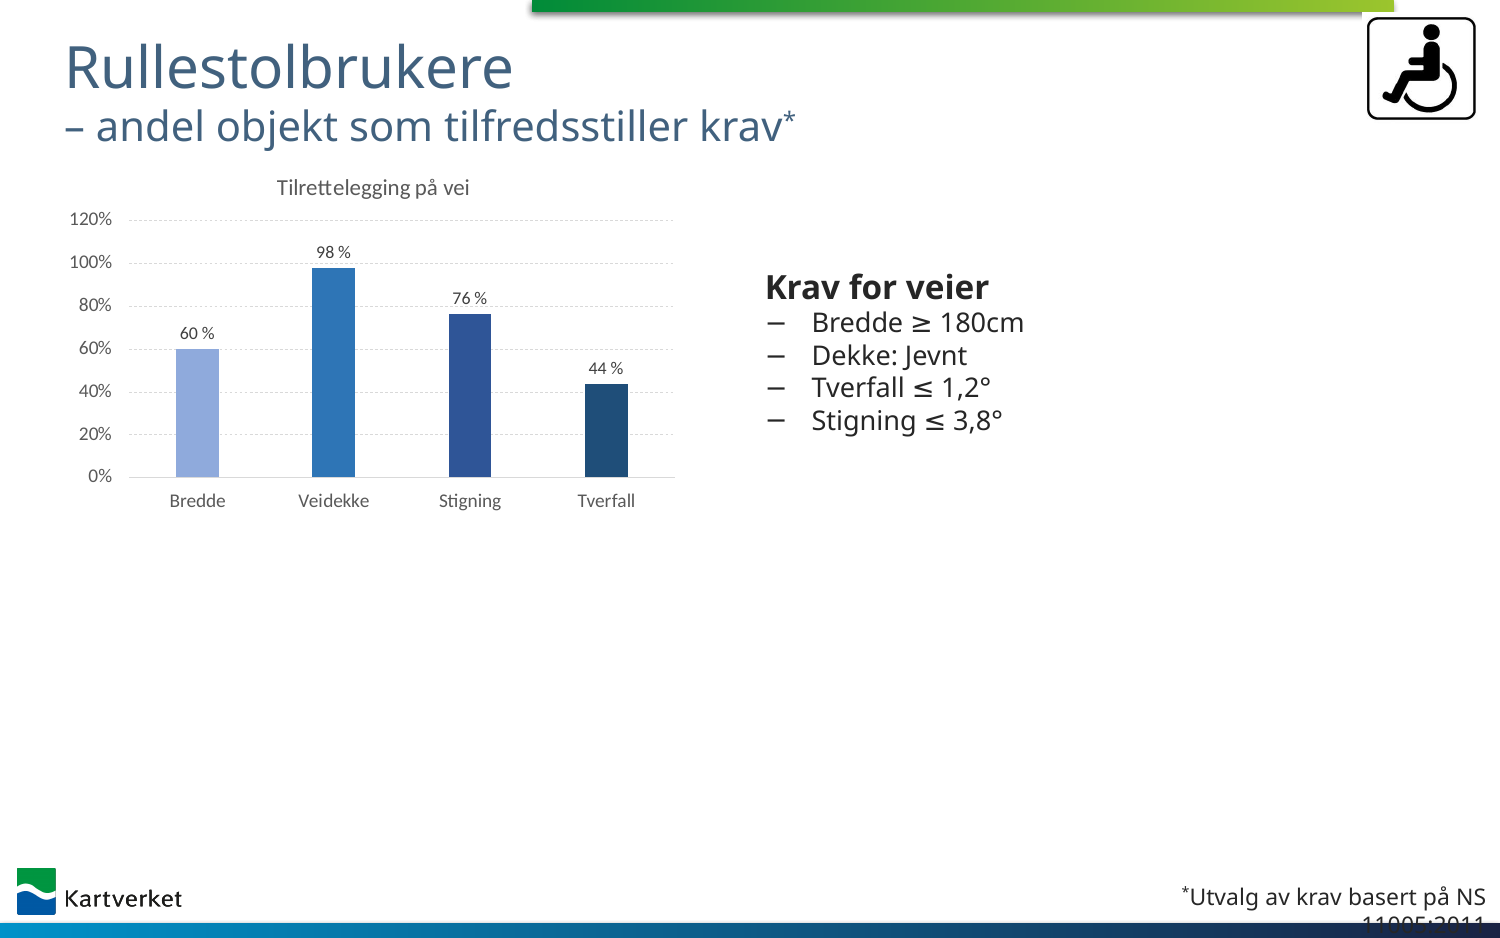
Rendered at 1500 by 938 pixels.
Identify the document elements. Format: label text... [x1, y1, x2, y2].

text_box Rullestolbrukere – andel objekt som tilfredsstiller krav* [49, 25, 1431, 158]
picture [1362, 12, 1481, 126]
text_box Krav for veier Bredde ≥ 180cm Dekke: Jevnt Tverfall ≤ 1,2° Stigning ≤ 3,8° [750, 258, 1234, 444]
picture [62, 166, 685, 519]
text_box *Utvalg av krav basert på NS 11005:2011 [1068, 873, 1500, 938]
